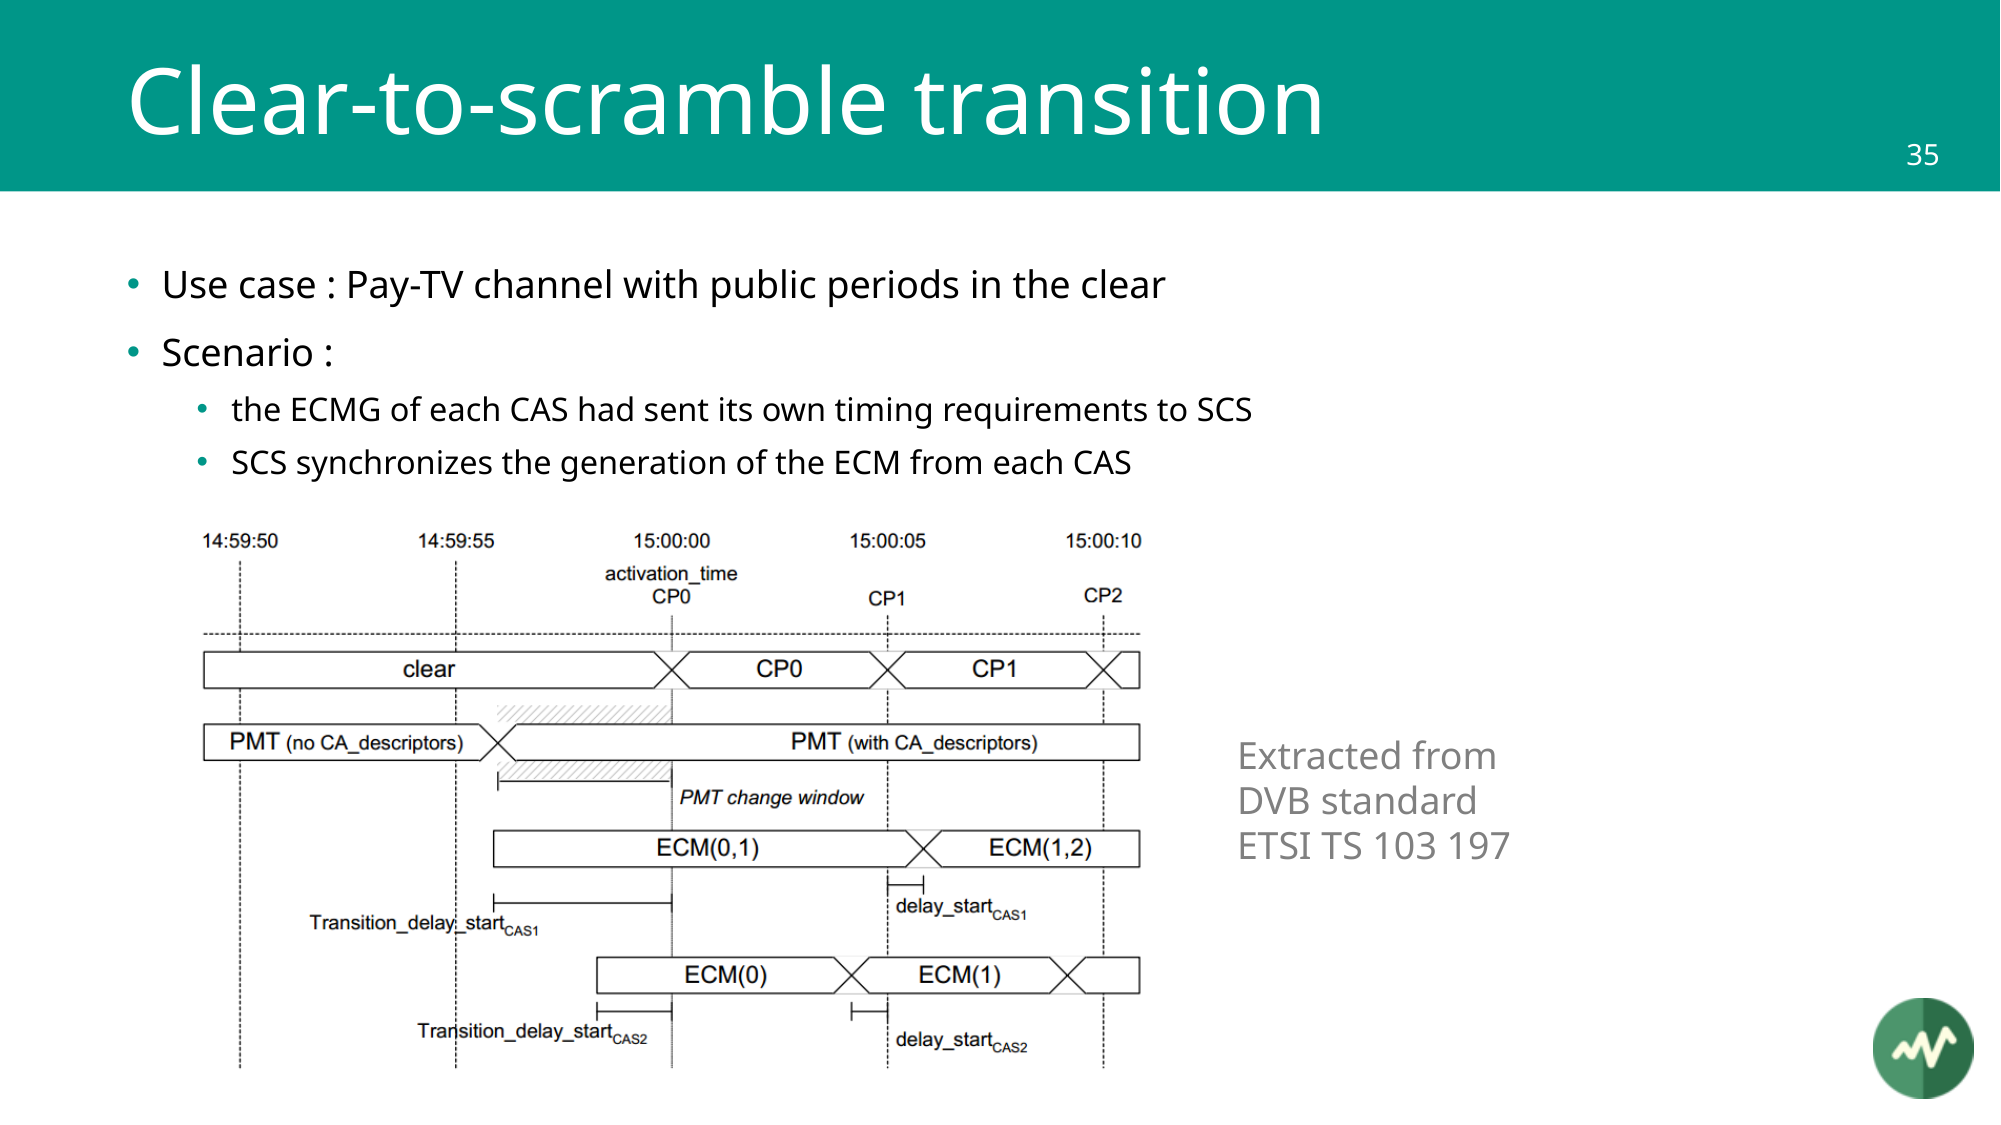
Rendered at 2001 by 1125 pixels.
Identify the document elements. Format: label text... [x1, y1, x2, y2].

title Clear-to-scramble transition [111, 39, 1812, 171]
text_box Extracted from DVB standard ETSI TS 103 197 [1222, 724, 1578, 875]
picture [1873, 998, 1974, 1099]
picture [186, 514, 1150, 1086]
list Use case : Pay-TV channel with public periods in the clear Scenario : the ECMG of each CAS had sent its own timing requirements to SCS SCS synchronizes the generation of the ECM from each CAS [111, 244, 1812, 492]
